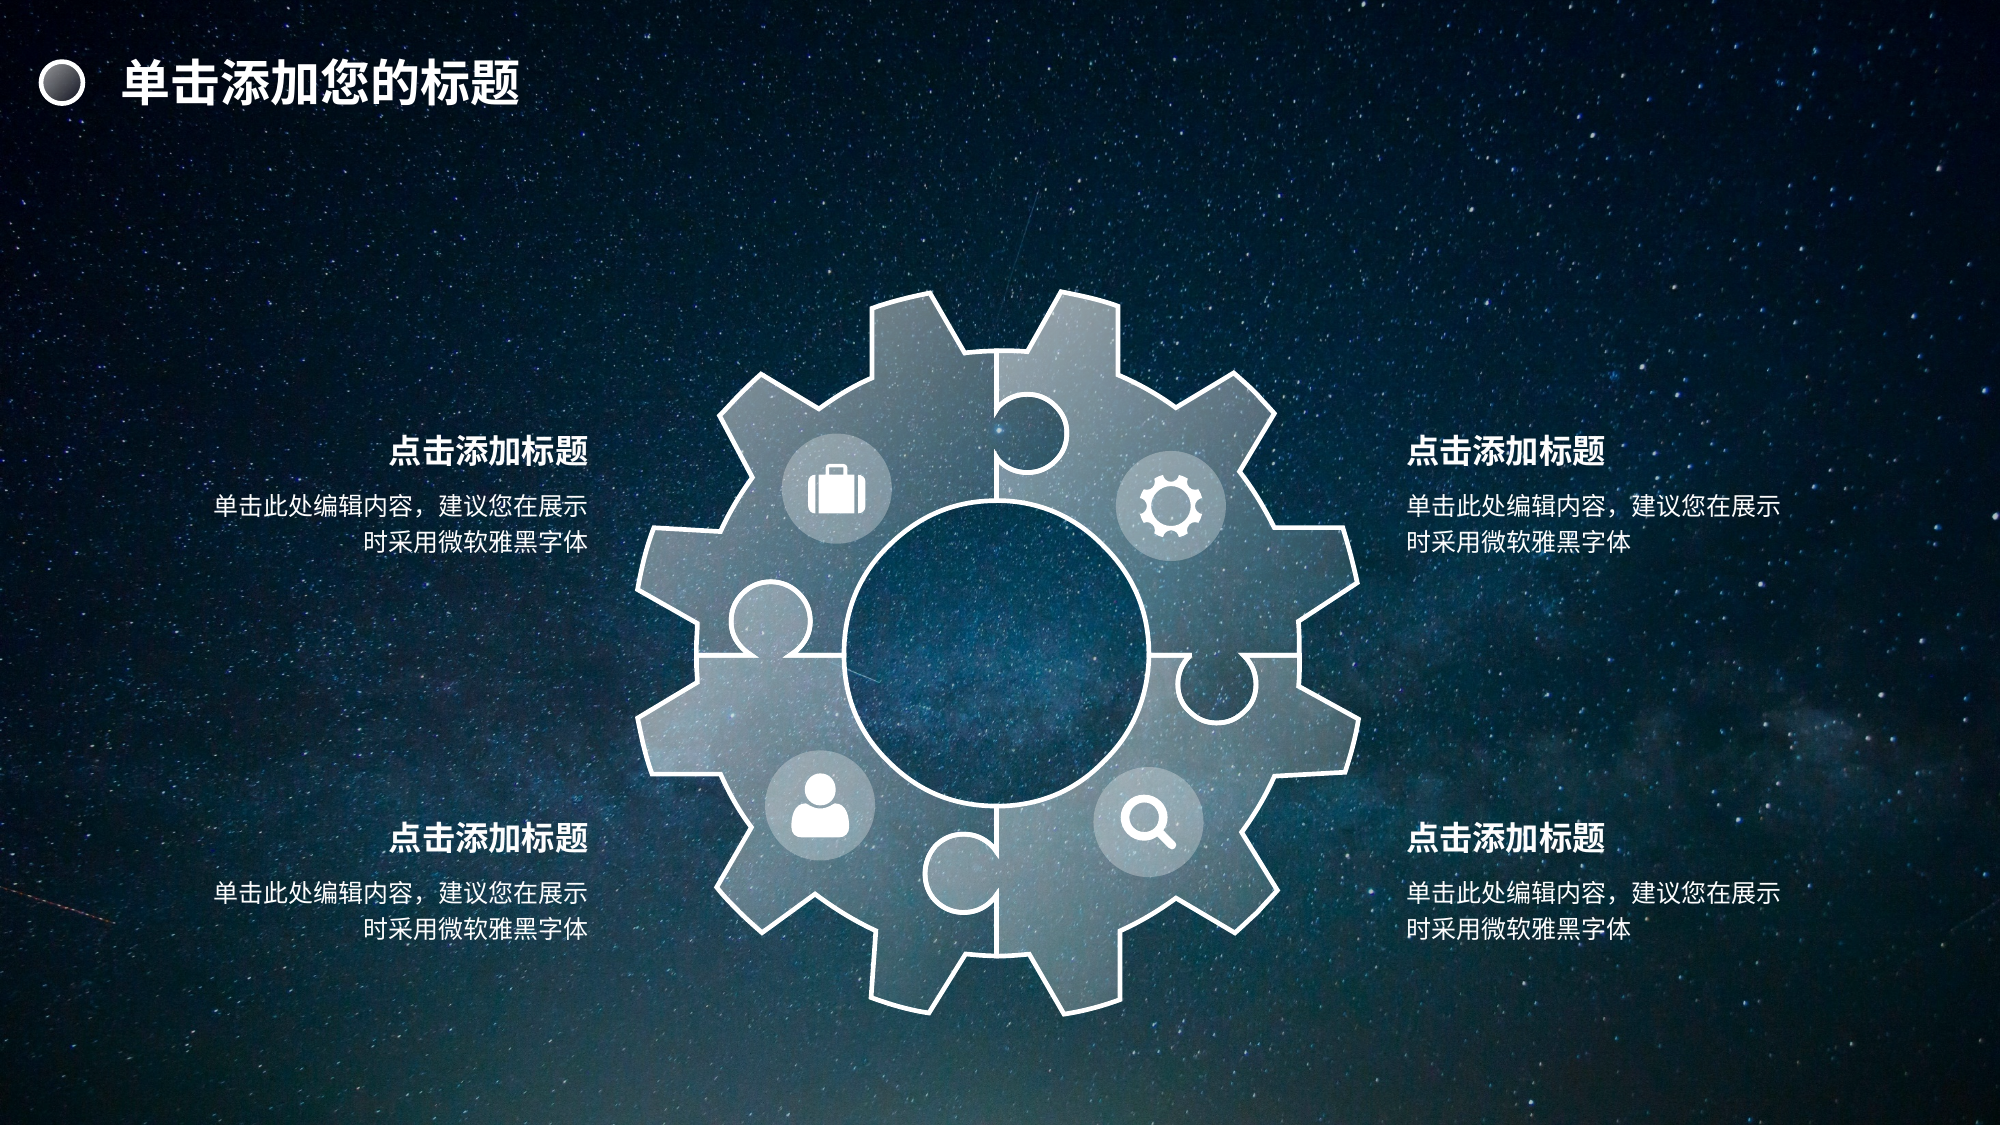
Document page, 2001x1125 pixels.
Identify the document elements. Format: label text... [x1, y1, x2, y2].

text_box [764, 749, 877, 862]
text_box 点击添加标题 [268, 430, 589, 471]
text_box [636, 580, 998, 1015]
text_box [1114, 449, 1227, 563]
text_box [995, 290, 1359, 721]
text_box 单击此处编辑内容，建议您在展示时采用微软雅黑字体 [1406, 871, 1790, 944]
text_box 单击添加您的标题 [105, 43, 801, 119]
text_box [804, 773, 836, 806]
text_box [780, 432, 893, 545]
text_box 单击此处编辑内容，建议您在展示时采用微软雅黑字体 [205, 871, 589, 944]
text_box 点击添加标题 [1406, 430, 1727, 471]
text_box [1139, 474, 1203, 538]
text_box [927, 654, 1360, 1016]
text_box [808, 463, 866, 514]
text_box 单击此处编辑内容，建议您在展示时采用微软雅黑字体 [205, 484, 589, 557]
text_box 点击添加标题 [268, 817, 589, 858]
text_box 点击添加标题 [1406, 817, 1727, 858]
text_box 单击此处编辑内容，建议您在展示时采用微软雅黑字体 [1406, 484, 1790, 557]
text_box [1092, 765, 1205, 879]
text_box [636, 291, 1065, 654]
text_box [1120, 794, 1177, 850]
text_box [791, 803, 850, 838]
picture [0, 0, 2000, 1125]
